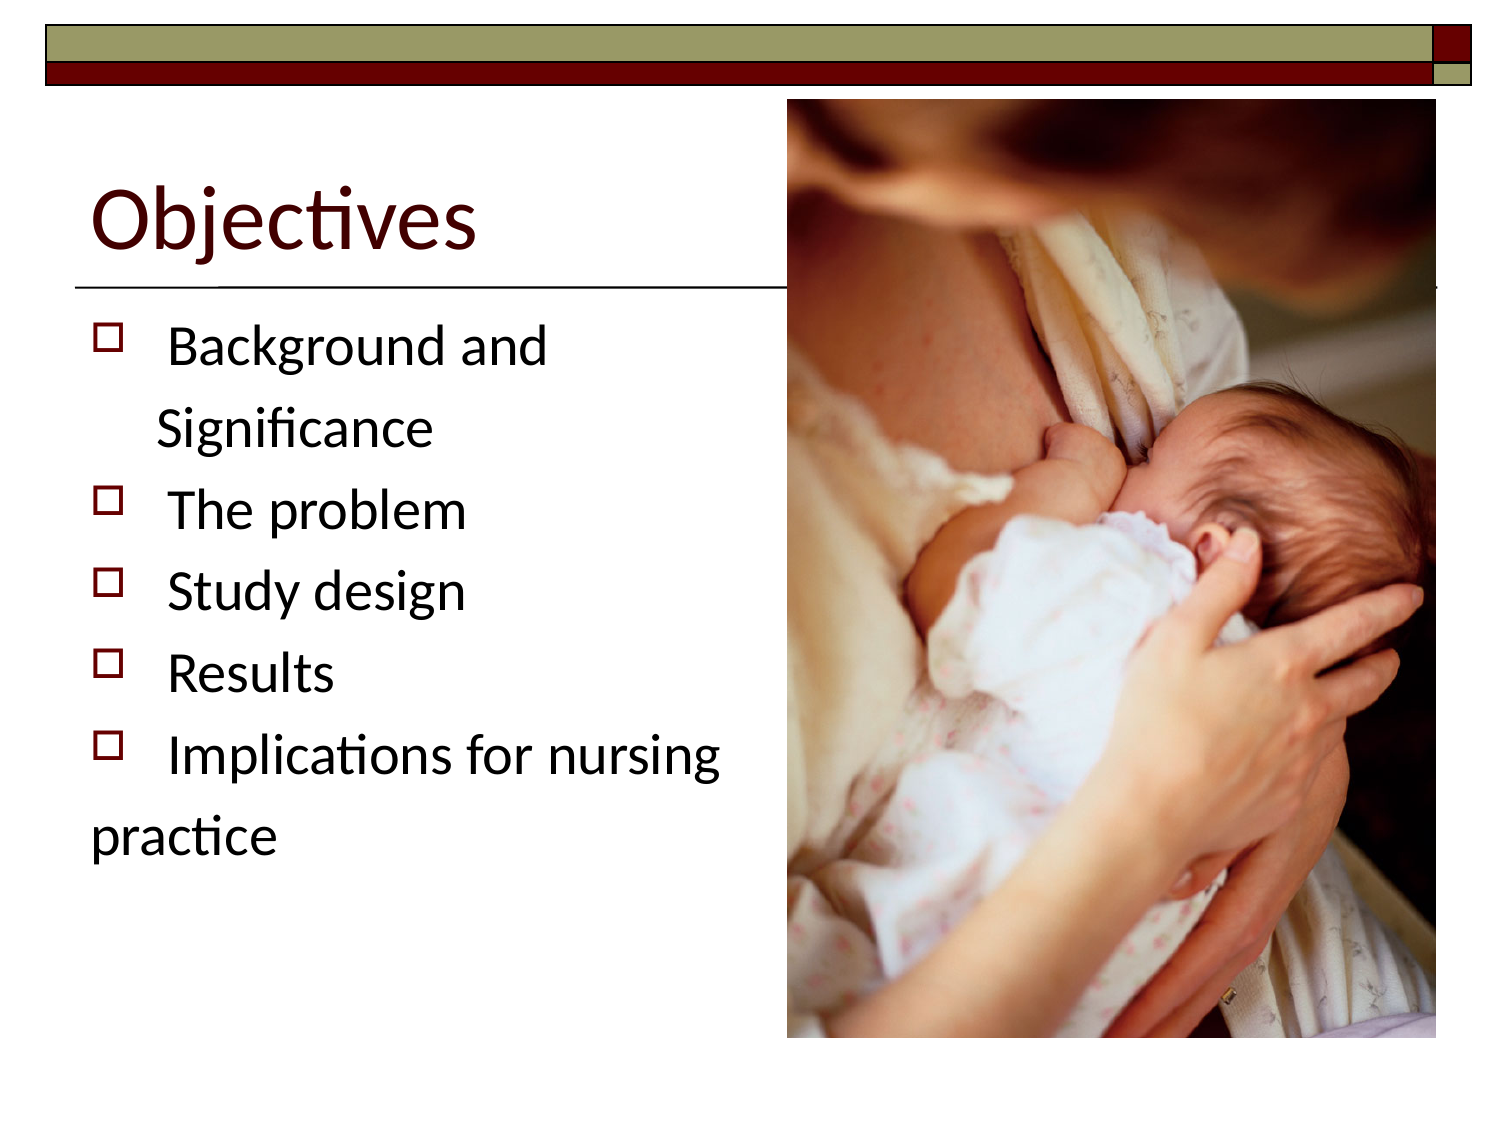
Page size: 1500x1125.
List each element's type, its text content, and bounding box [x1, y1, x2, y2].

list Background and Significance The problem Study design Results Implications for nursing practice [74, 299, 782, 1006]
title Objectives [74, 87, 1426, 276]
picture [787, 99, 1436, 1038]
